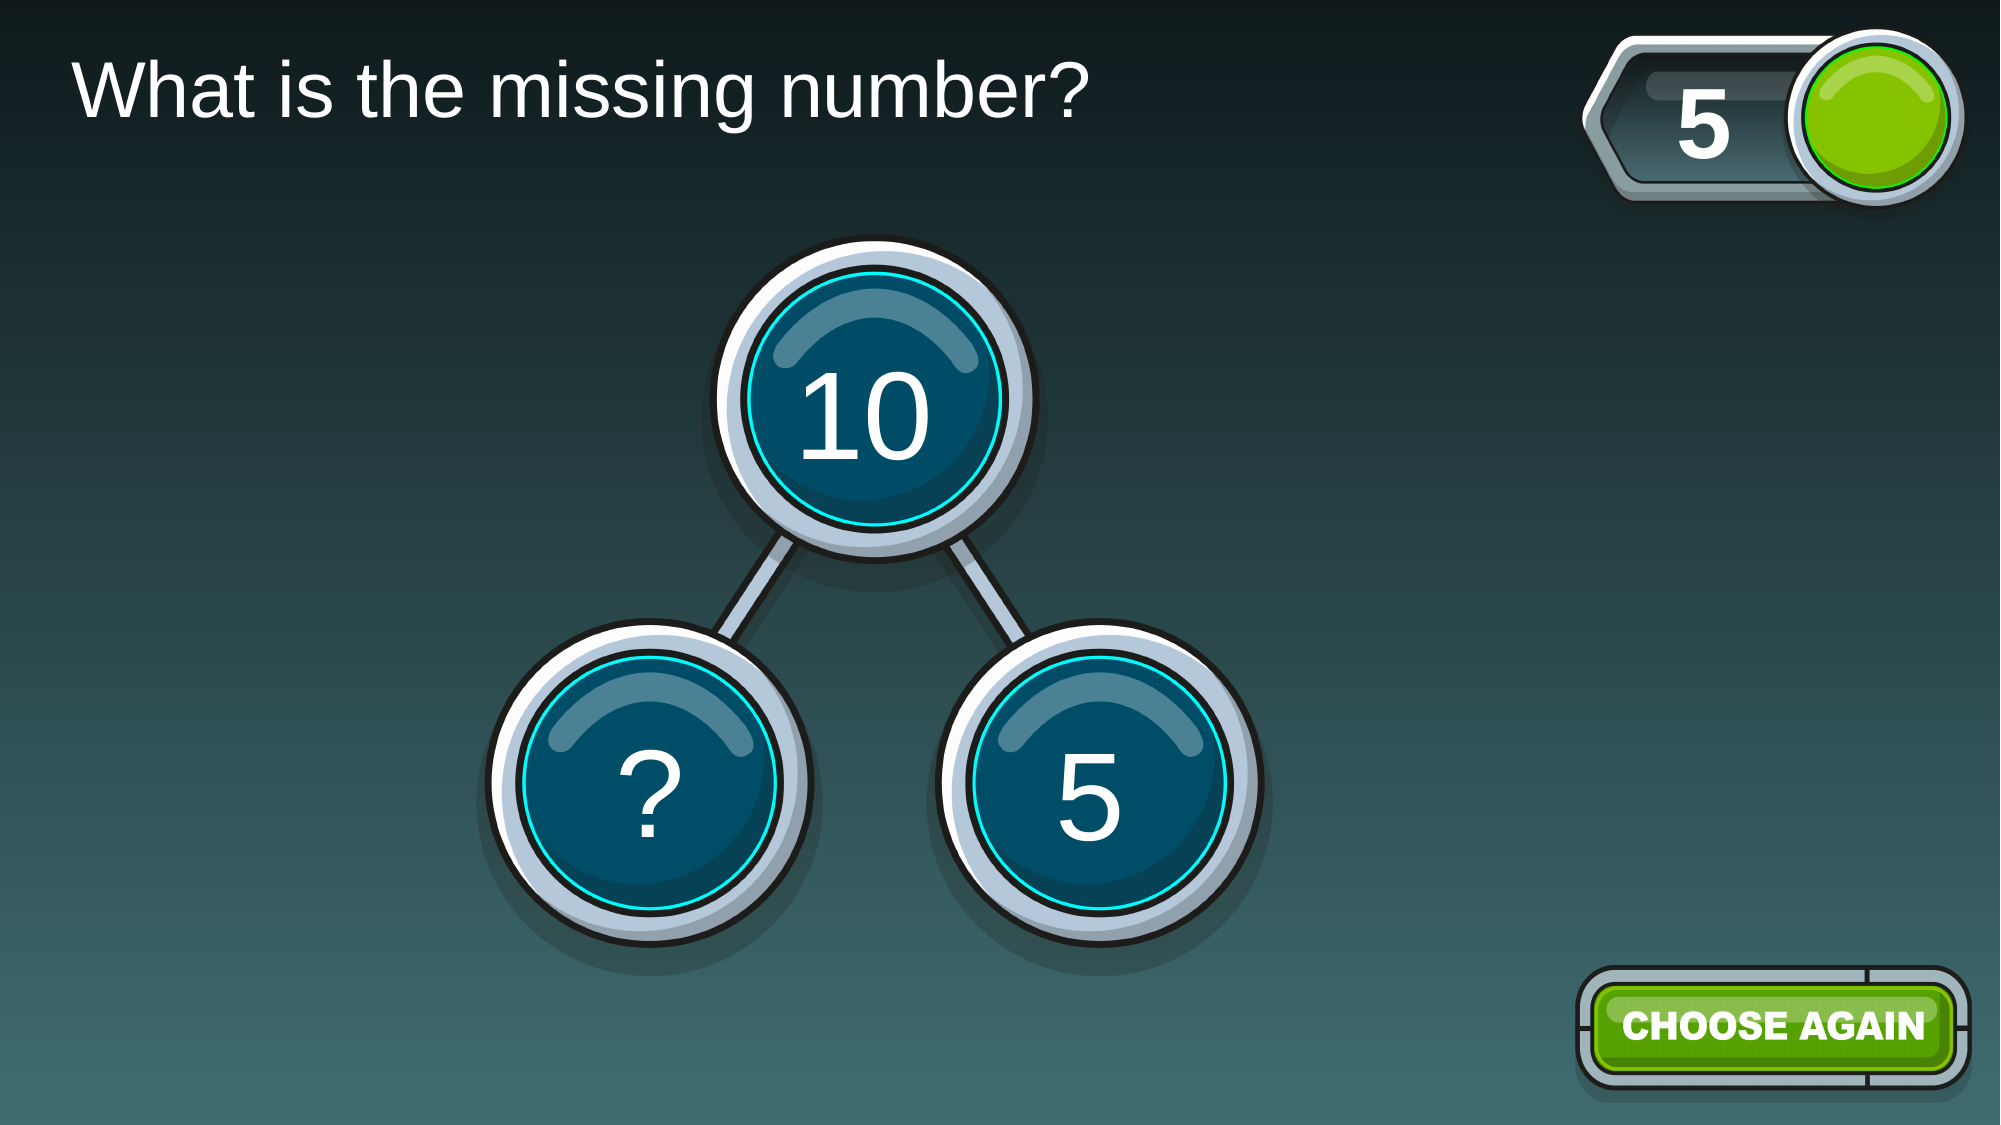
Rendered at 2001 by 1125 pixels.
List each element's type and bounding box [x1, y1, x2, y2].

picture [1575, 25, 1971, 221]
picture [475, 234, 1273, 976]
text_box [55, 30, 1544, 165]
picture [1575, 965, 1972, 1104]
